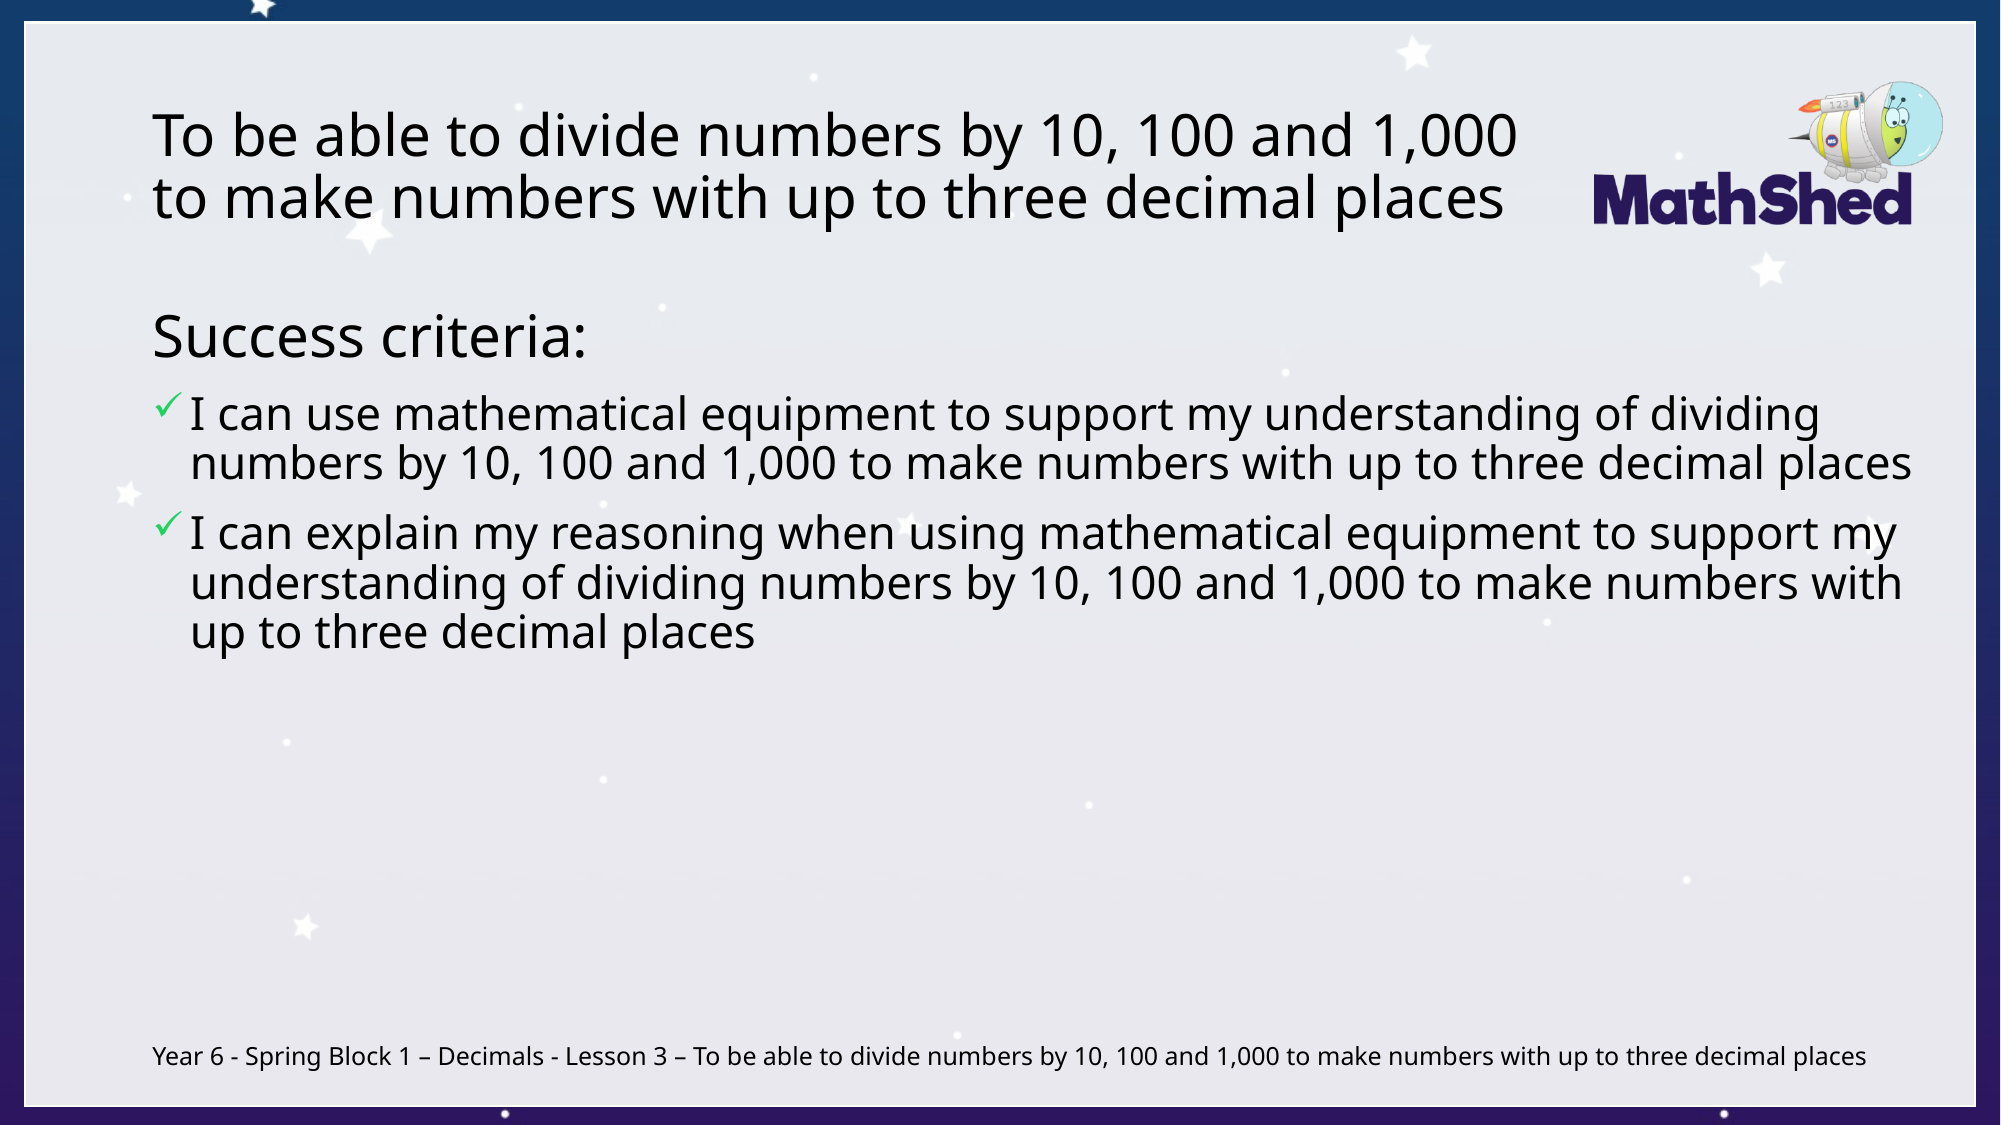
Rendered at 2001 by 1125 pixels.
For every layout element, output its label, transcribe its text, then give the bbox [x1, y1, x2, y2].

footer Year 6 - Spring Block 1 – Decimals - Lesson 3 – To be able to divide numbers by 10, 100 and 1,000 to make numbers with up to three decimal places [137, 1033, 2000, 1093]
title To be able to divide numbers by 10, 100 and 1,000 to make numbers with up to three decimal places [137, 59, 1578, 278]
list Success criteria: I can use mathematical equipment to support my understanding of dividing numbers by 10, 100 and 1,000 to make numbers with up to three decimal places I can explain my reasoning when using mathematical equipment to support my understanding of dividing numbers by 10, 100 and 1,000 to make numbers with up to three decimal places [137, 299, 1940, 1014]
picture [0, 0, 2001, 1125]
